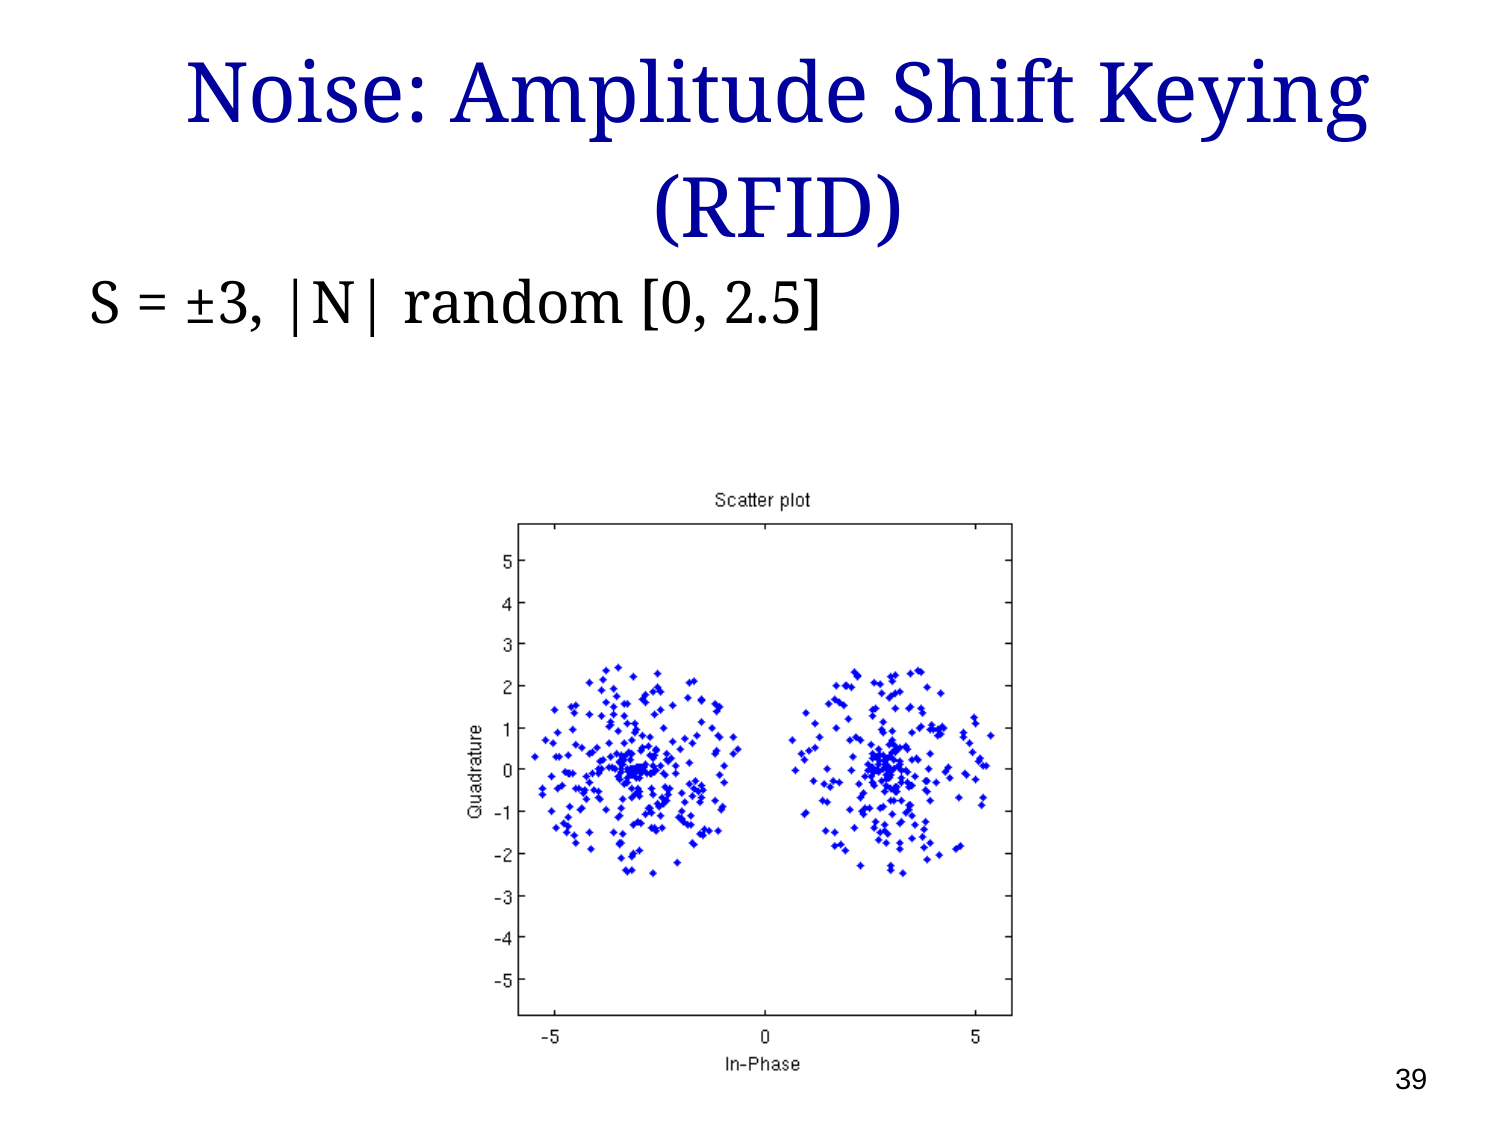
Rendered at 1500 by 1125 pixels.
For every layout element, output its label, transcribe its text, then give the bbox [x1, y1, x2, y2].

picture [435, 462, 1072, 1099]
title Noise: Amplitude Shift Keying (RFID) [55, 51, 1500, 227]
list S = ±3, |N| random [0, 2.5] [74, 246, 1426, 444]
slide_number 39 [1092, 1024, 1443, 1103]
